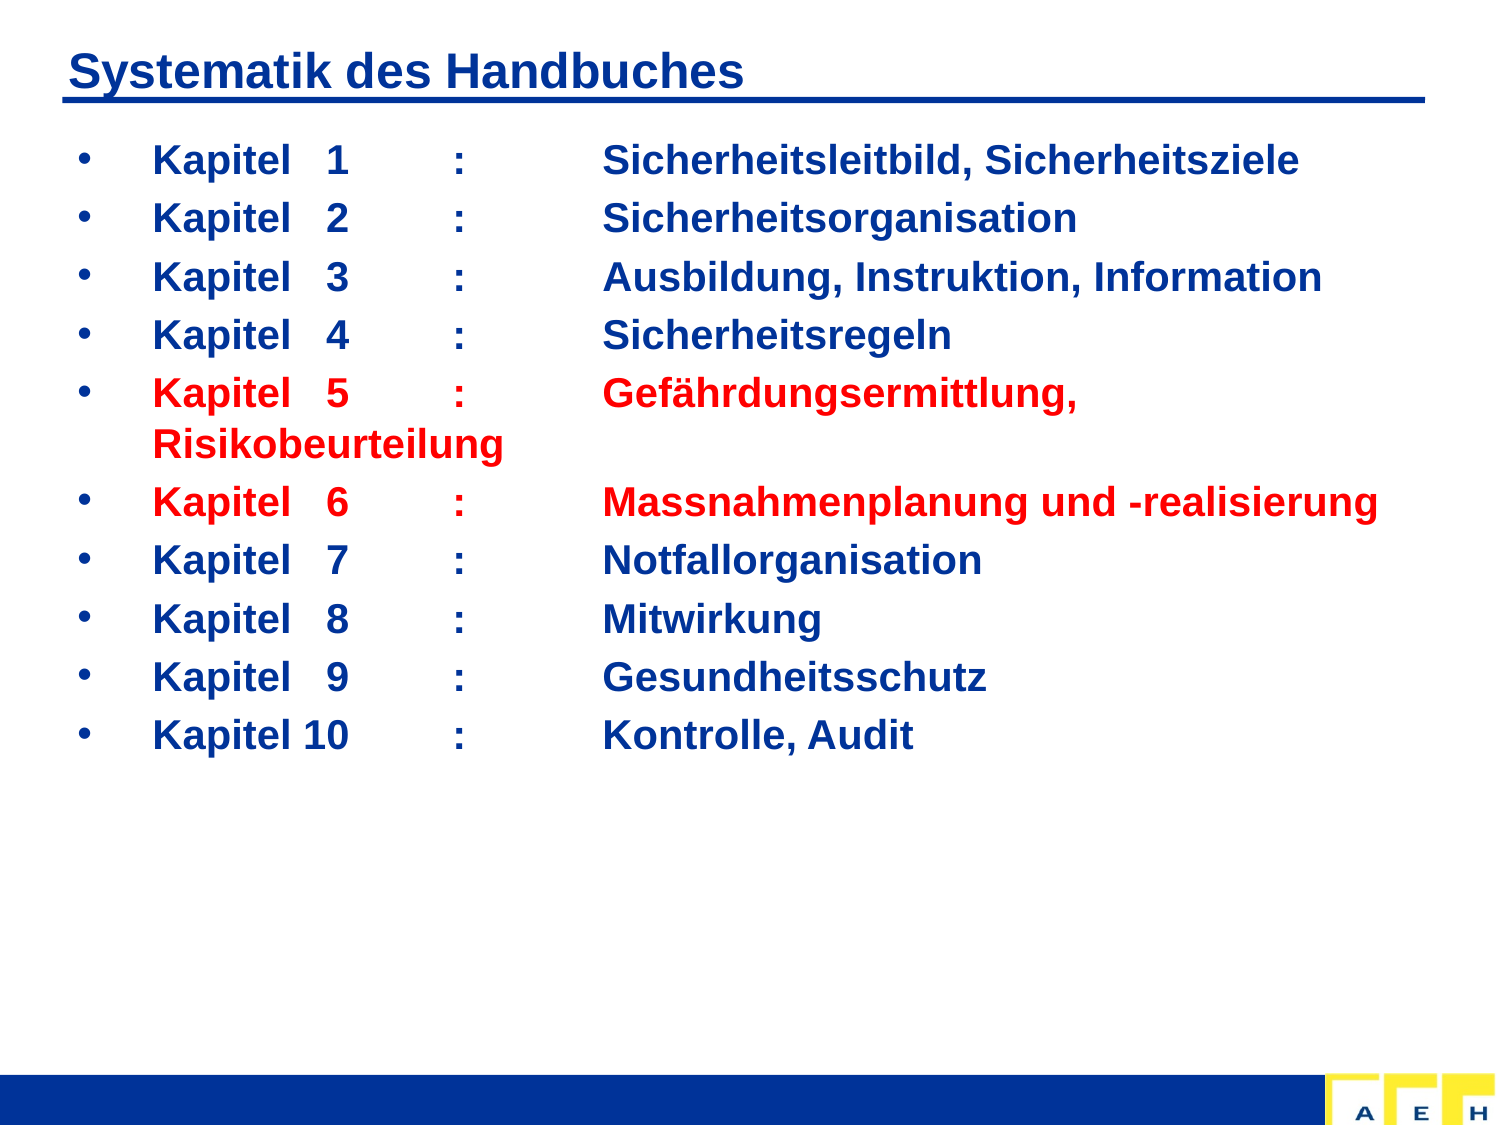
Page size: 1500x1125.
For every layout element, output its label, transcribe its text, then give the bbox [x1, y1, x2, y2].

title Systematik des Handbuches [52, 37, 1429, 101]
list Kapitel 1 : Sicherheitsleitbild, Sicherheitsziele Kapitel 2 : Sicherheitsorganisation Kapitel 3 : Ausbildung, Instruktion, Information Kapitel 4 : Sicherheitsregeln Kapitel 5 : Gefährdungsermittlung, Risikobeurteilung Kapitel 6 : Massnahmenplanung und -realisierung Kapitel 7 : Notfallorganisation Kapitel 8 : Mitwirkung Kapitel 9 : Gesundheitsschutz Kapitel 10 : Kontrolle, Audit [62, 125, 1426, 1001]
picture [1325, 1073, 1497, 1125]
